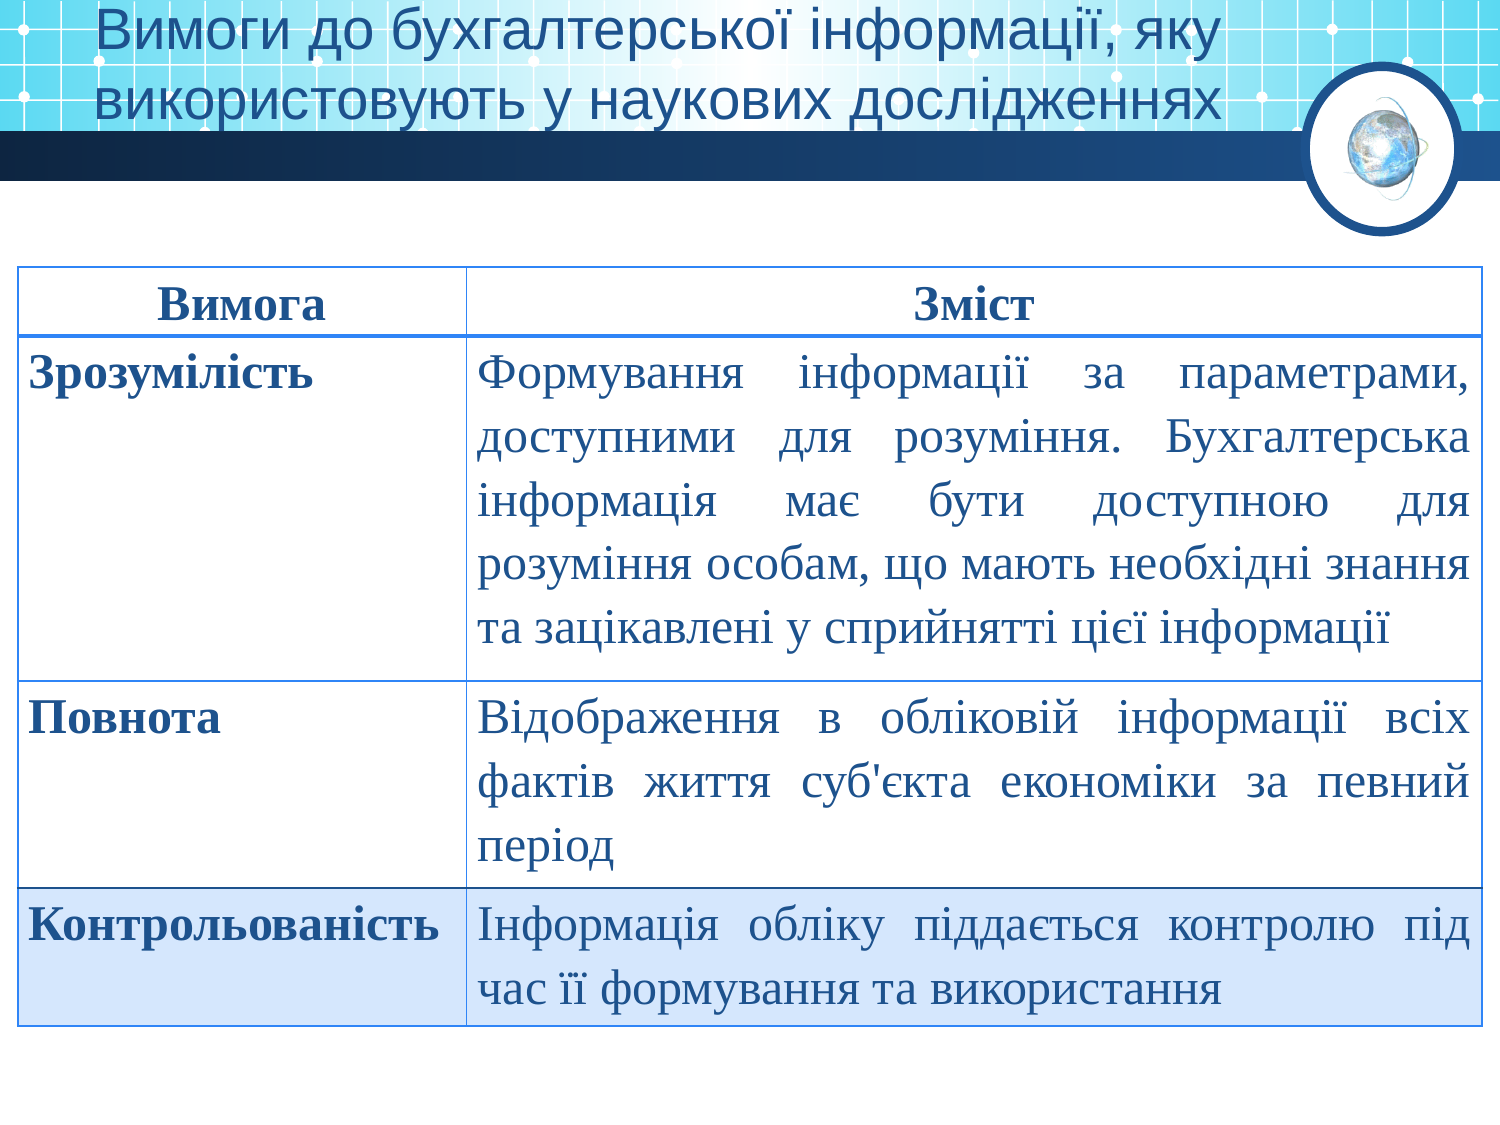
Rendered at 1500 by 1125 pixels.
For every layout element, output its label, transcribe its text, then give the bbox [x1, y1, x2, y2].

table_cell Формування інформації за параметрами, доступними для розуміння. Бухгалтерська інформація має бути доступною для розуміння особам, що мають необхідні знання та зацікавлені у сприйнятті цієї інформації [467, 338, 1481, 680]
table_cell Відображення в обліковій інформації всіх фактів життя суб'єкта економіки за певний період [467, 682, 1481, 887]
text_box Вимоги до бухгалтерської інформації, яку використовують у наукових дослідженнях [0, 0, 1317, 139]
table_cell Інформація обліку піддається контролю під час її формування та використання [467, 889, 1481, 1025]
table_cell Зрозумілість [19, 338, 466, 680]
table_cell Повнота [19, 682, 466, 887]
picture [1310, 72, 1454, 226]
table_header Вимога [19, 268, 466, 334]
table_header Зміст [467, 268, 1481, 334]
table_cell Контрольованість [19, 889, 466, 1025]
